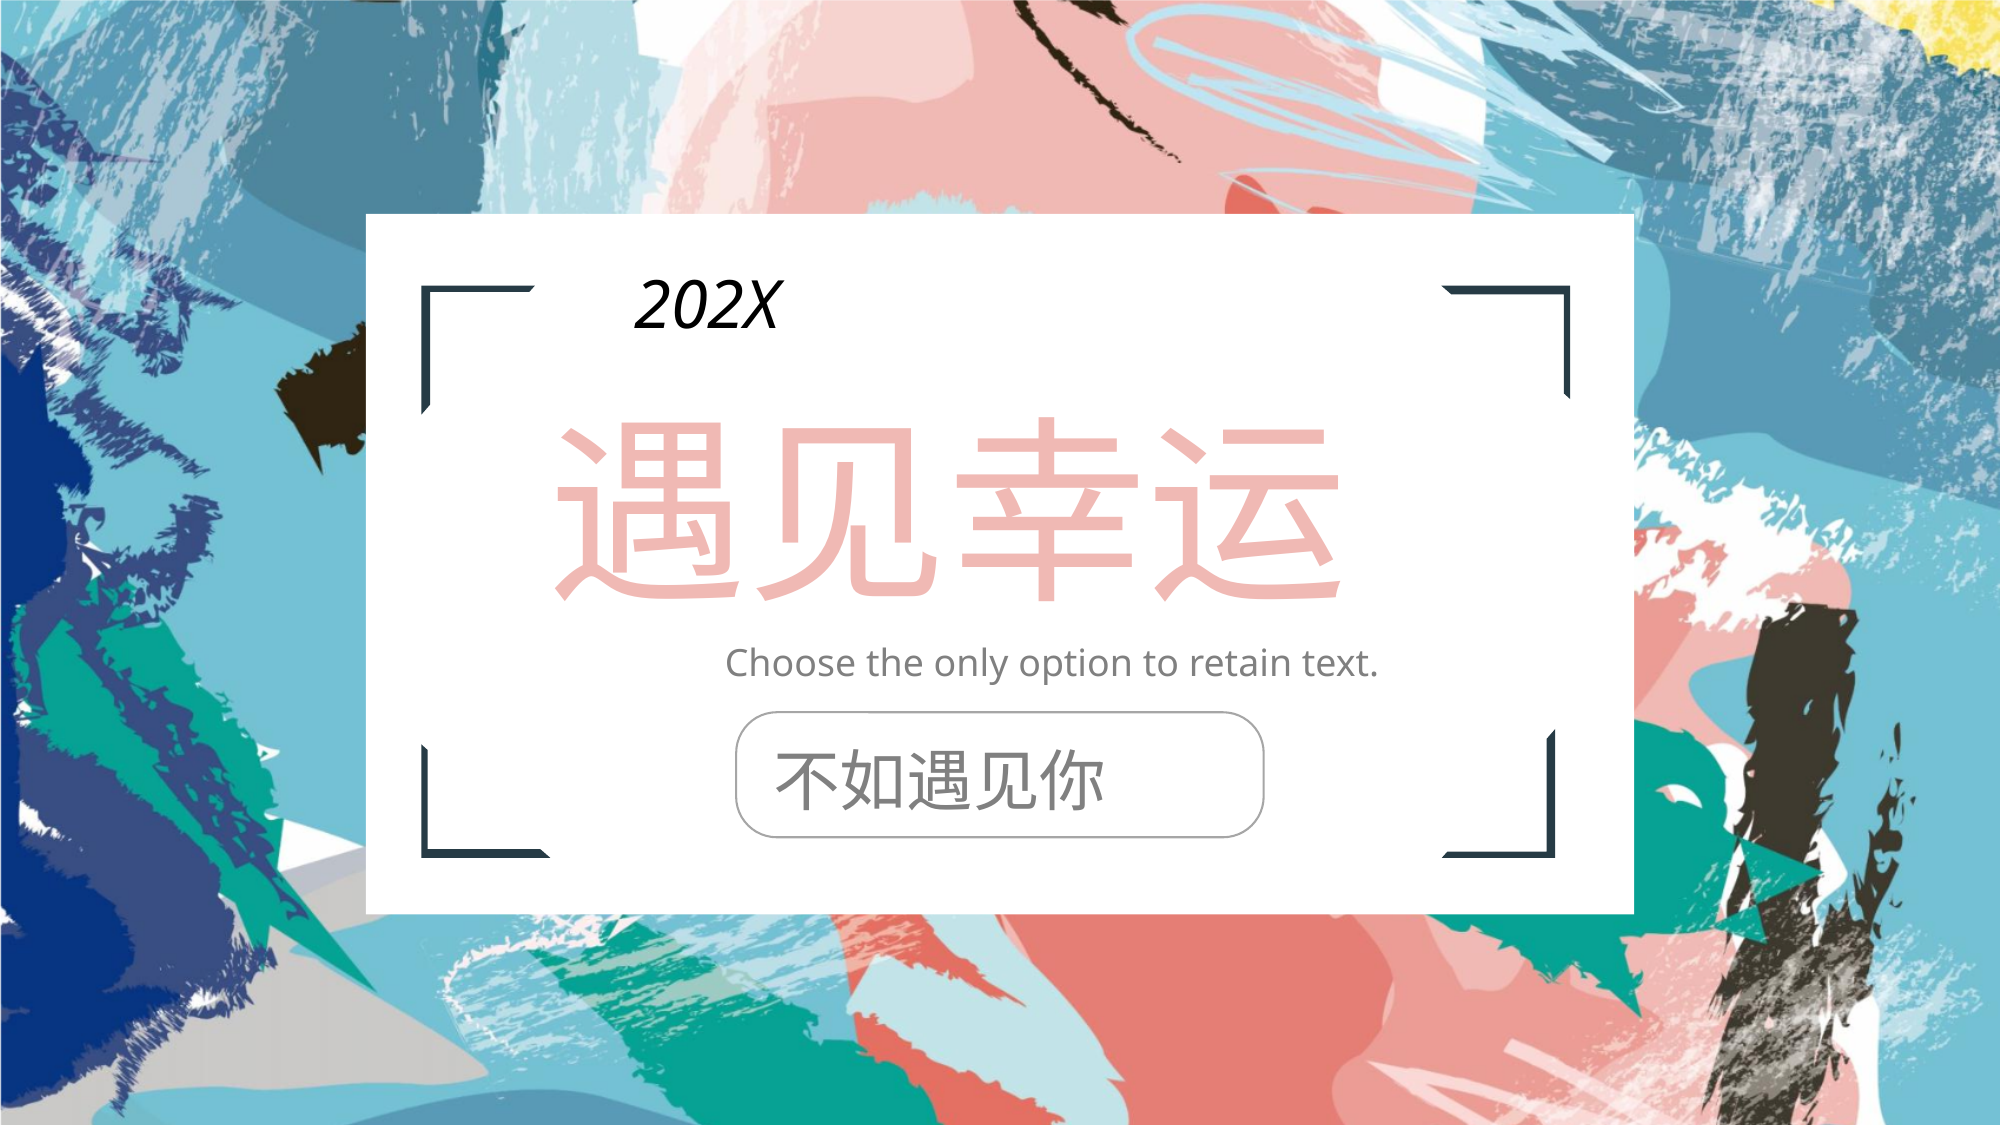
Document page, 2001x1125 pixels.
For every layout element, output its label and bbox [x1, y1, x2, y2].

text_box [1565, 213, 1635, 916]
text_box [1565, 285, 1571, 400]
text_box [421, 285, 435, 415]
text_box [365, 213, 435, 916]
picture [3, 0, 2000, 1125]
text_box [421, 744, 435, 858]
